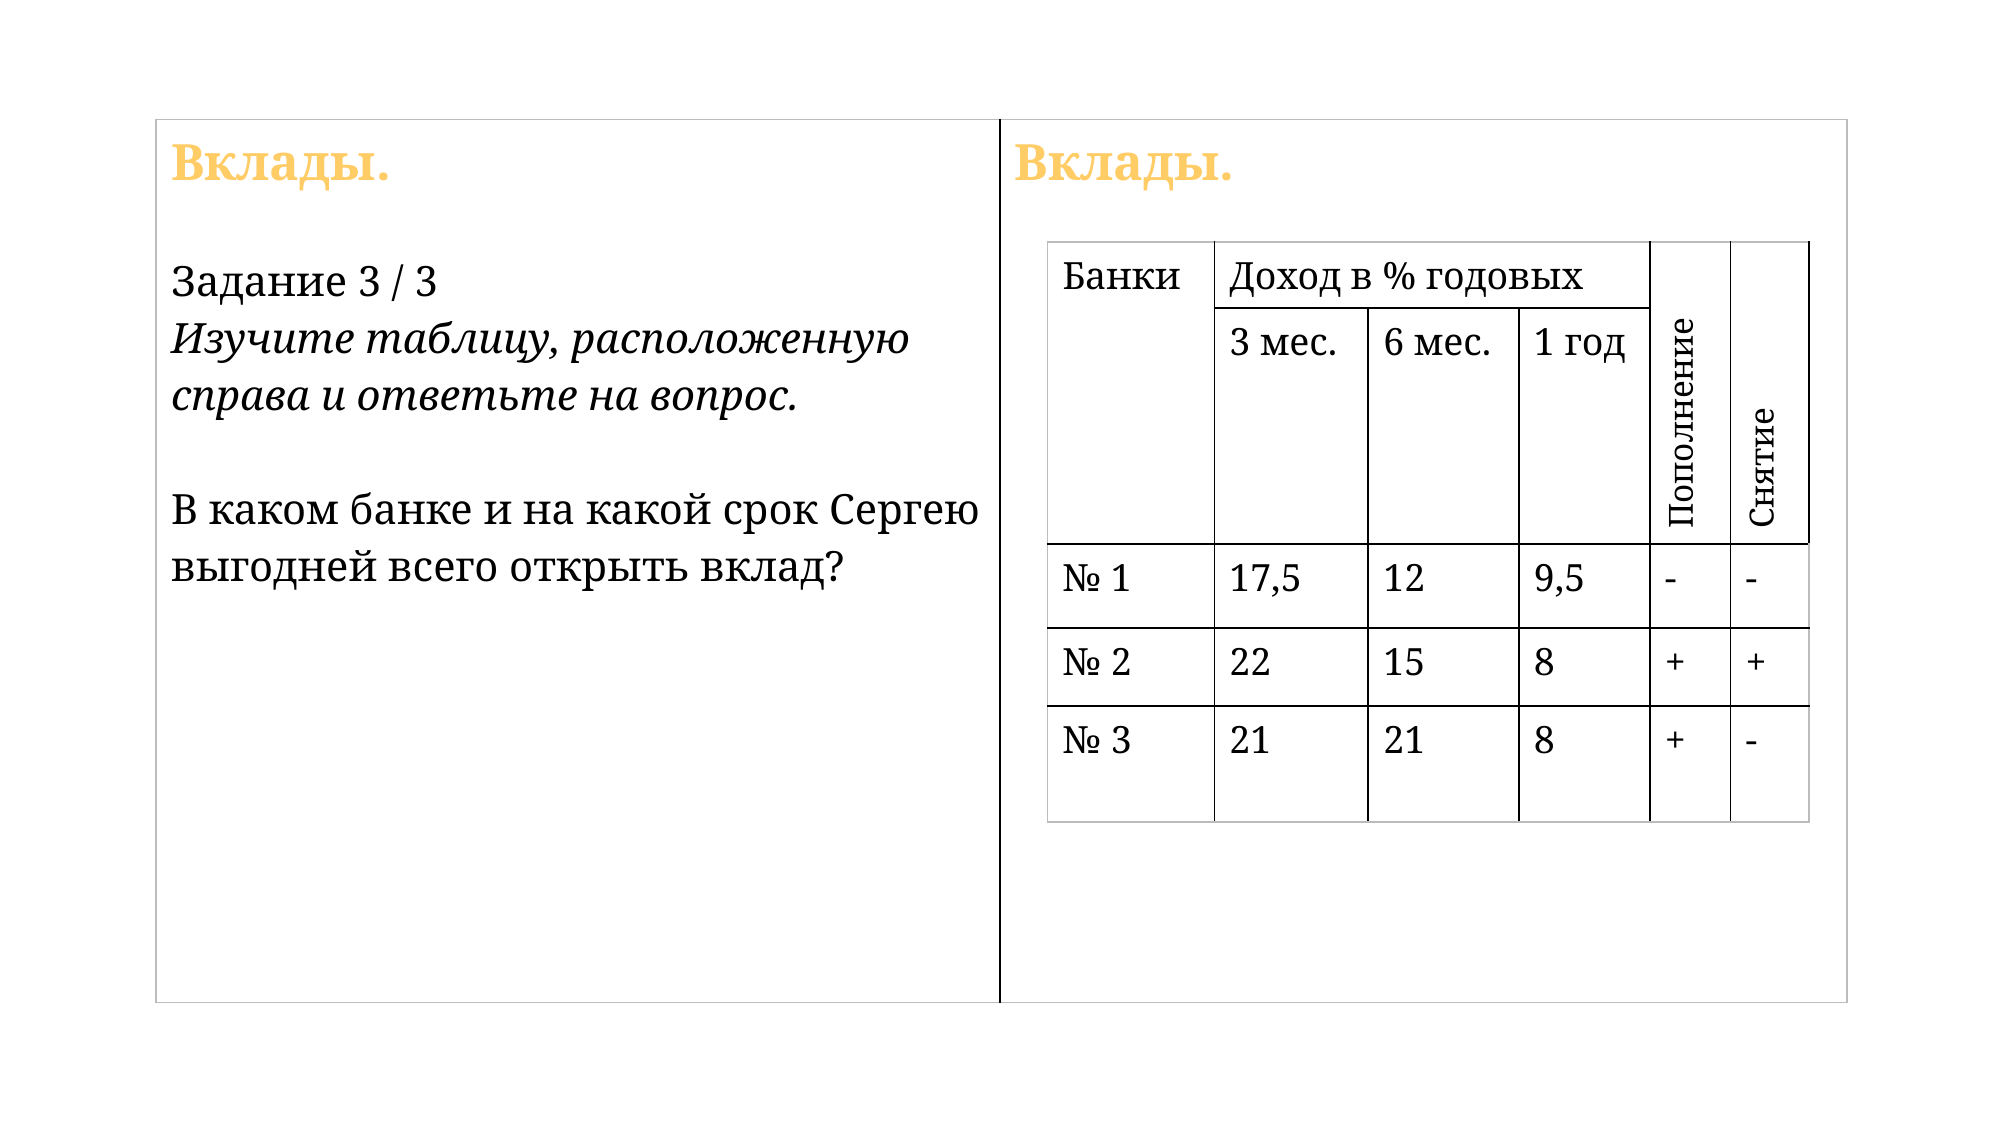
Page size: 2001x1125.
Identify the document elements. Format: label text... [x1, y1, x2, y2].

table_header Доход в % годовых [1215, 243, 1649, 307]
table_cell + [1651, 707, 1730, 821]
table_cell 12 [1369, 545, 1518, 627]
table_cell 21 [1369, 707, 1518, 821]
table_cell 15 [1369, 629, 1518, 705]
table_header Вклады. [1001, 120, 1846, 1002]
table_header Снятие [1731, 243, 1808, 543]
table_cell 8 [1520, 629, 1649, 705]
table_cell 17,5 [1215, 545, 1367, 627]
table_cell 3 мес. [1215, 309, 1367, 543]
table_cell 8 [1520, 707, 1649, 821]
table_cell - [1731, 707, 1808, 821]
table_cell № 1 [1048, 545, 1214, 627]
table_cell 1 год [1520, 309, 1649, 543]
table_cell 9,5 [1520, 545, 1649, 627]
table_cell 6 мес. [1369, 309, 1518, 543]
table_header Вклады. Задание 3 / 3 Изучите таблицу, расположенную справа и ответьте на вопрос. В каком банке и на какой срок Сергею выгодней всего открыть вклад? [157, 120, 999, 1002]
table_cell + [1651, 629, 1730, 705]
table_cell 22 [1215, 629, 1367, 705]
table_header Пополнение [1651, 243, 1730, 543]
table_cell № 2 [1048, 629, 1214, 705]
table_cell + [1731, 629, 1808, 705]
table_header Банки [1048, 243, 1214, 543]
table_cell - [1731, 545, 1808, 627]
table_cell 21 [1215, 707, 1367, 821]
table_cell № 3 [1048, 707, 1214, 821]
table_cell - [1651, 545, 1730, 627]
